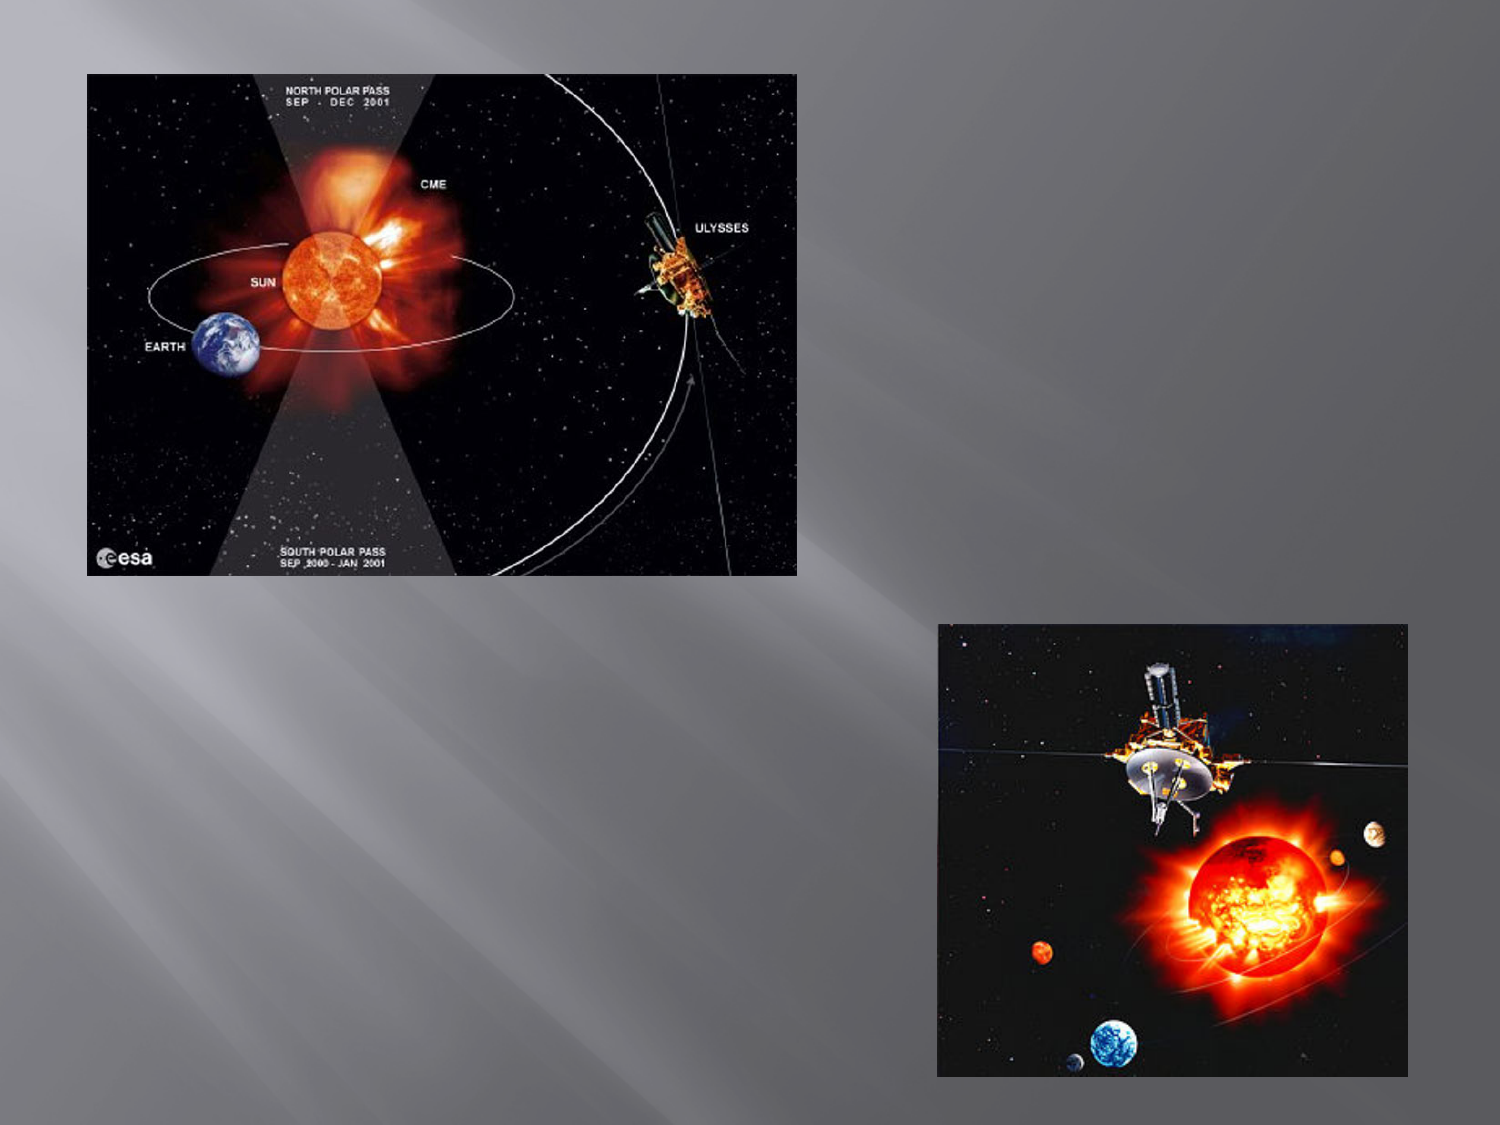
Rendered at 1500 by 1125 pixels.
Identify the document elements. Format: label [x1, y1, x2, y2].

picture [87, 74, 798, 577]
picture [937, 624, 1408, 1078]
